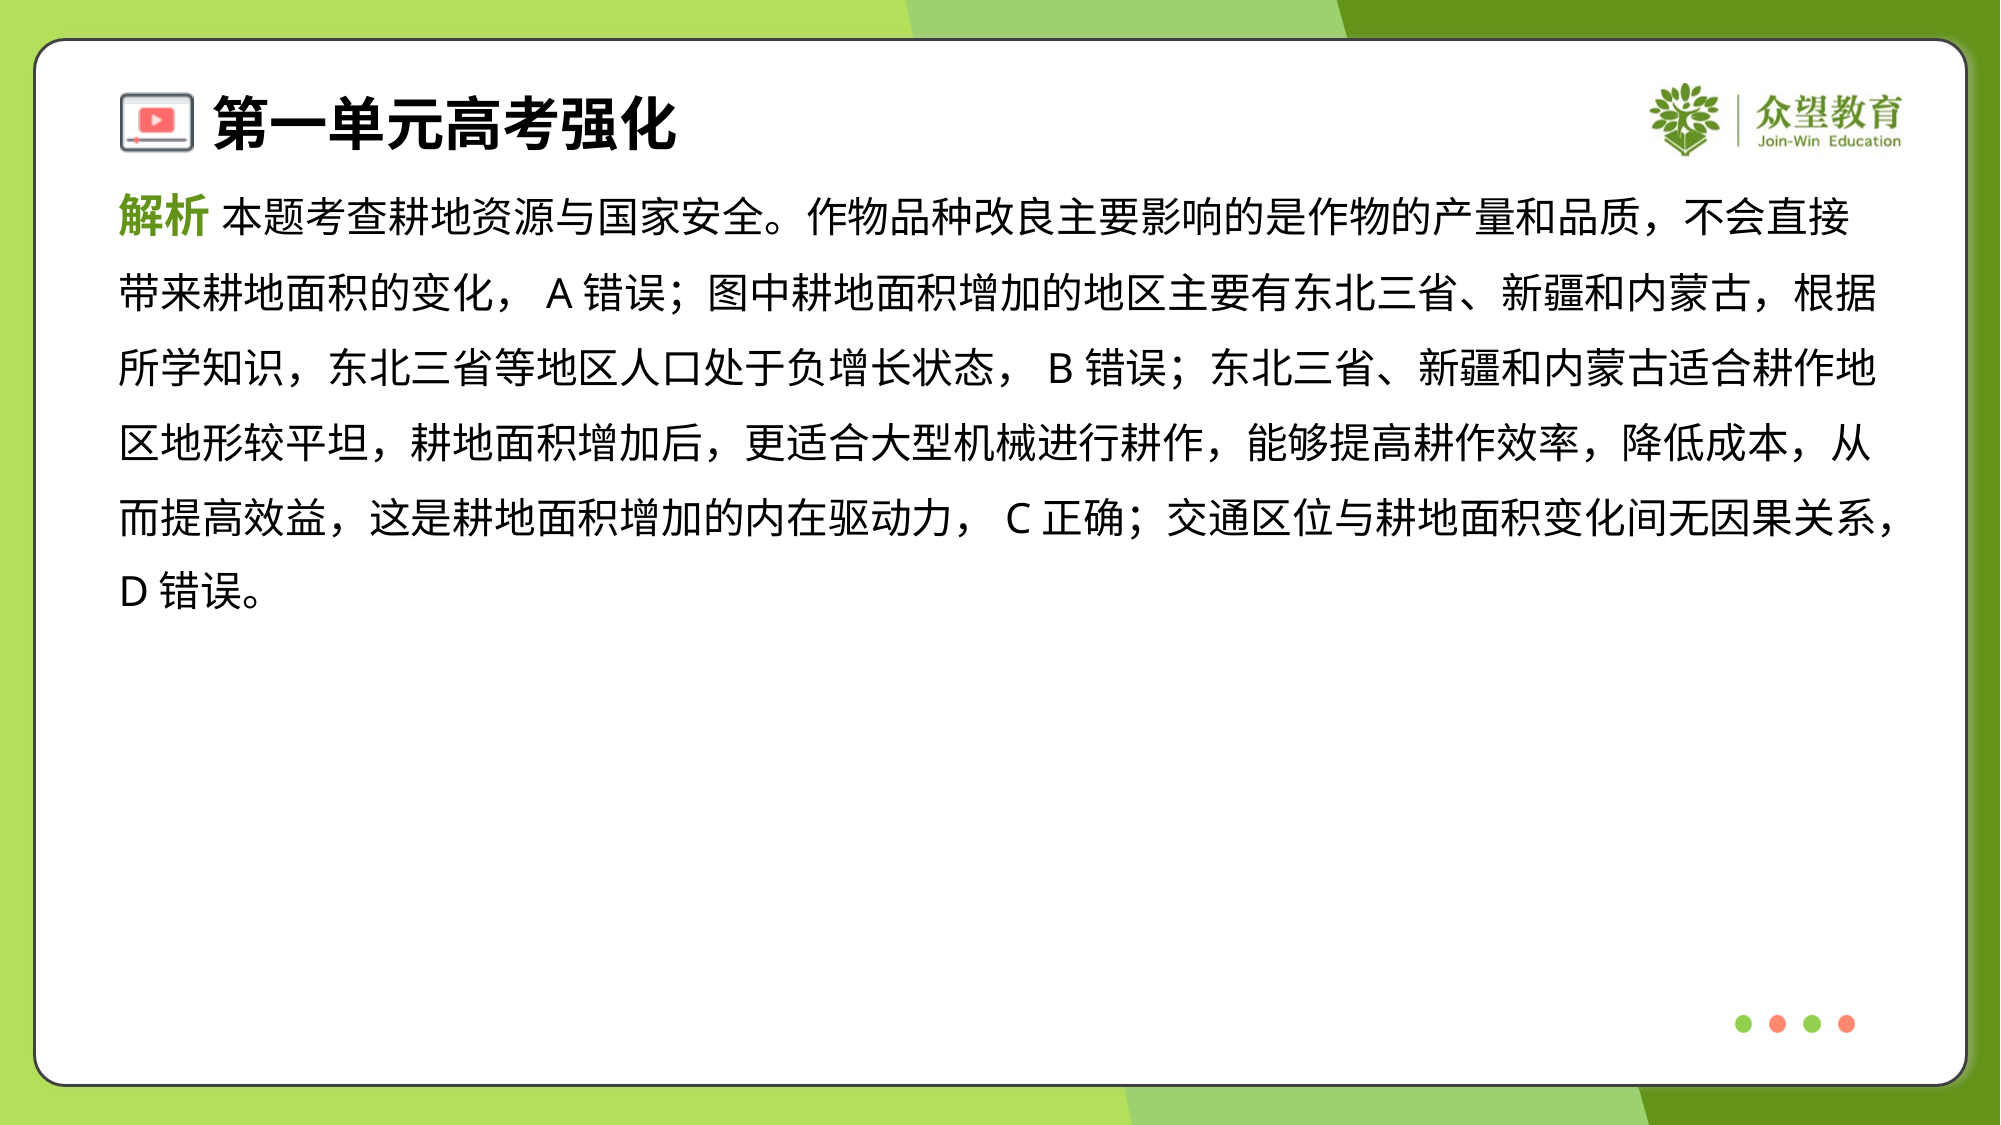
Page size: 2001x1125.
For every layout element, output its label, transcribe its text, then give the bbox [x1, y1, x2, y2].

text_box 解析 本题考查耕地资源与国家安全。作物品种改良主要影响的是作物的产量和品质，不会直接 带来耕地面积的变化，A错误；图中耕地面积增加的地区主要有东北三省、新疆和内蒙古，根据 所学知识，东北三省等地区人口处于负增长状态，B错误；东北三省、新疆和内蒙古适合耕作地 区地形较平坦，耕地面积增加后，更适合大型机械进行耕作，能够提高耕作效率，降低成本，从 而提高效益，这是耕地面积增加的内在驱动力，C正确；交通区位与耕地面积变化间无因果关系， D错误。 [118, 164, 1883, 608]
picture [0, 0, 2000, 1125]
